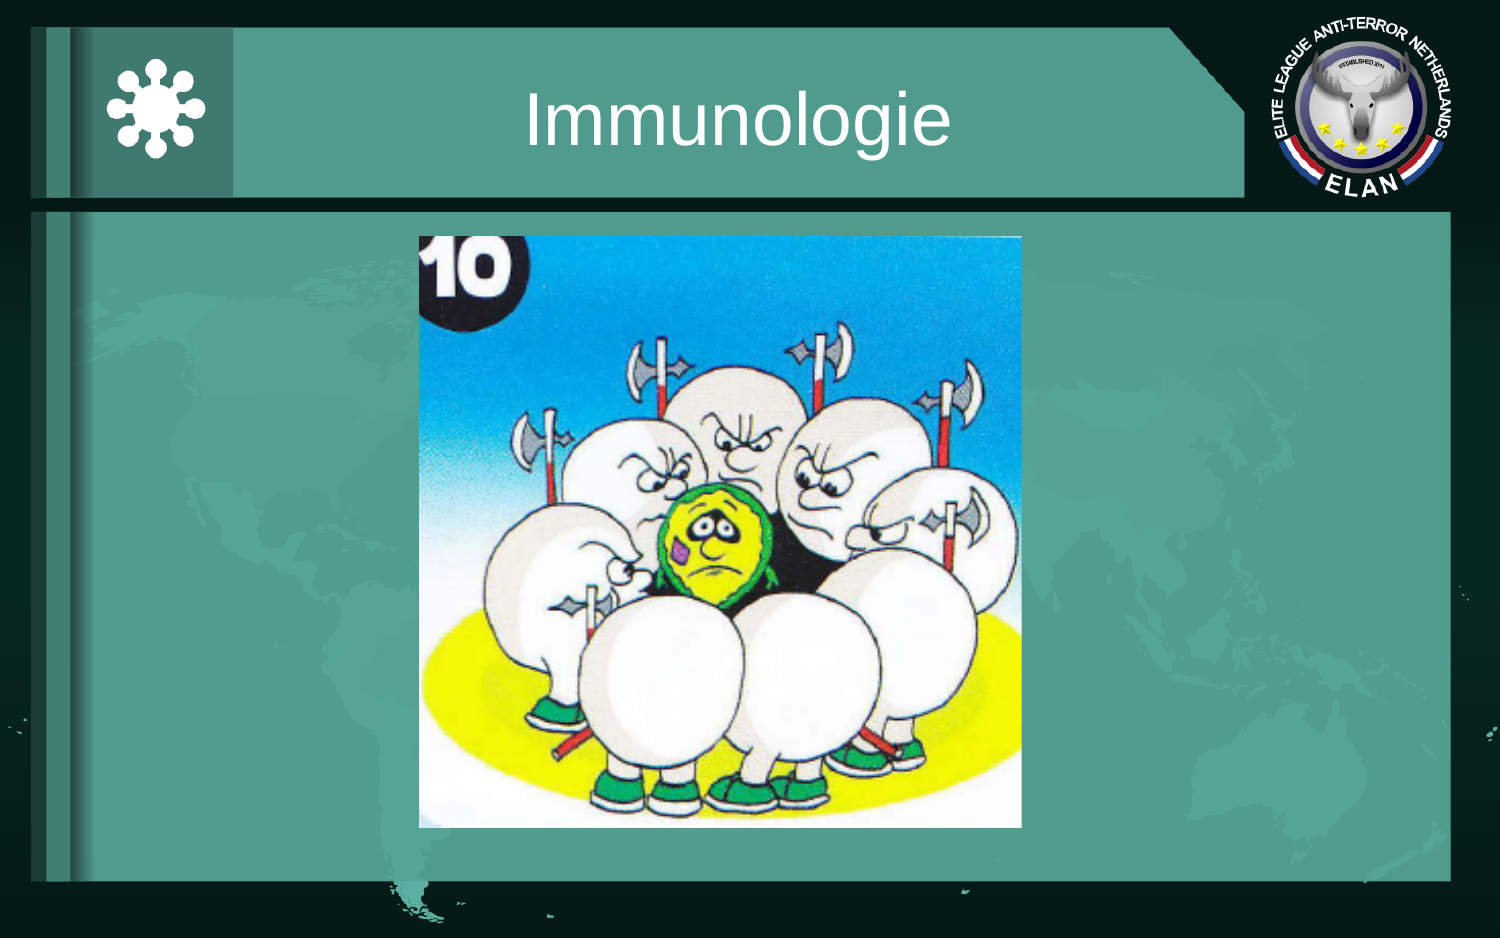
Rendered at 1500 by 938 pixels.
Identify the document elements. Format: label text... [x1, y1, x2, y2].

title Immunologie [230, 37, 1247, 194]
picture [0, 0, 1500, 938]
